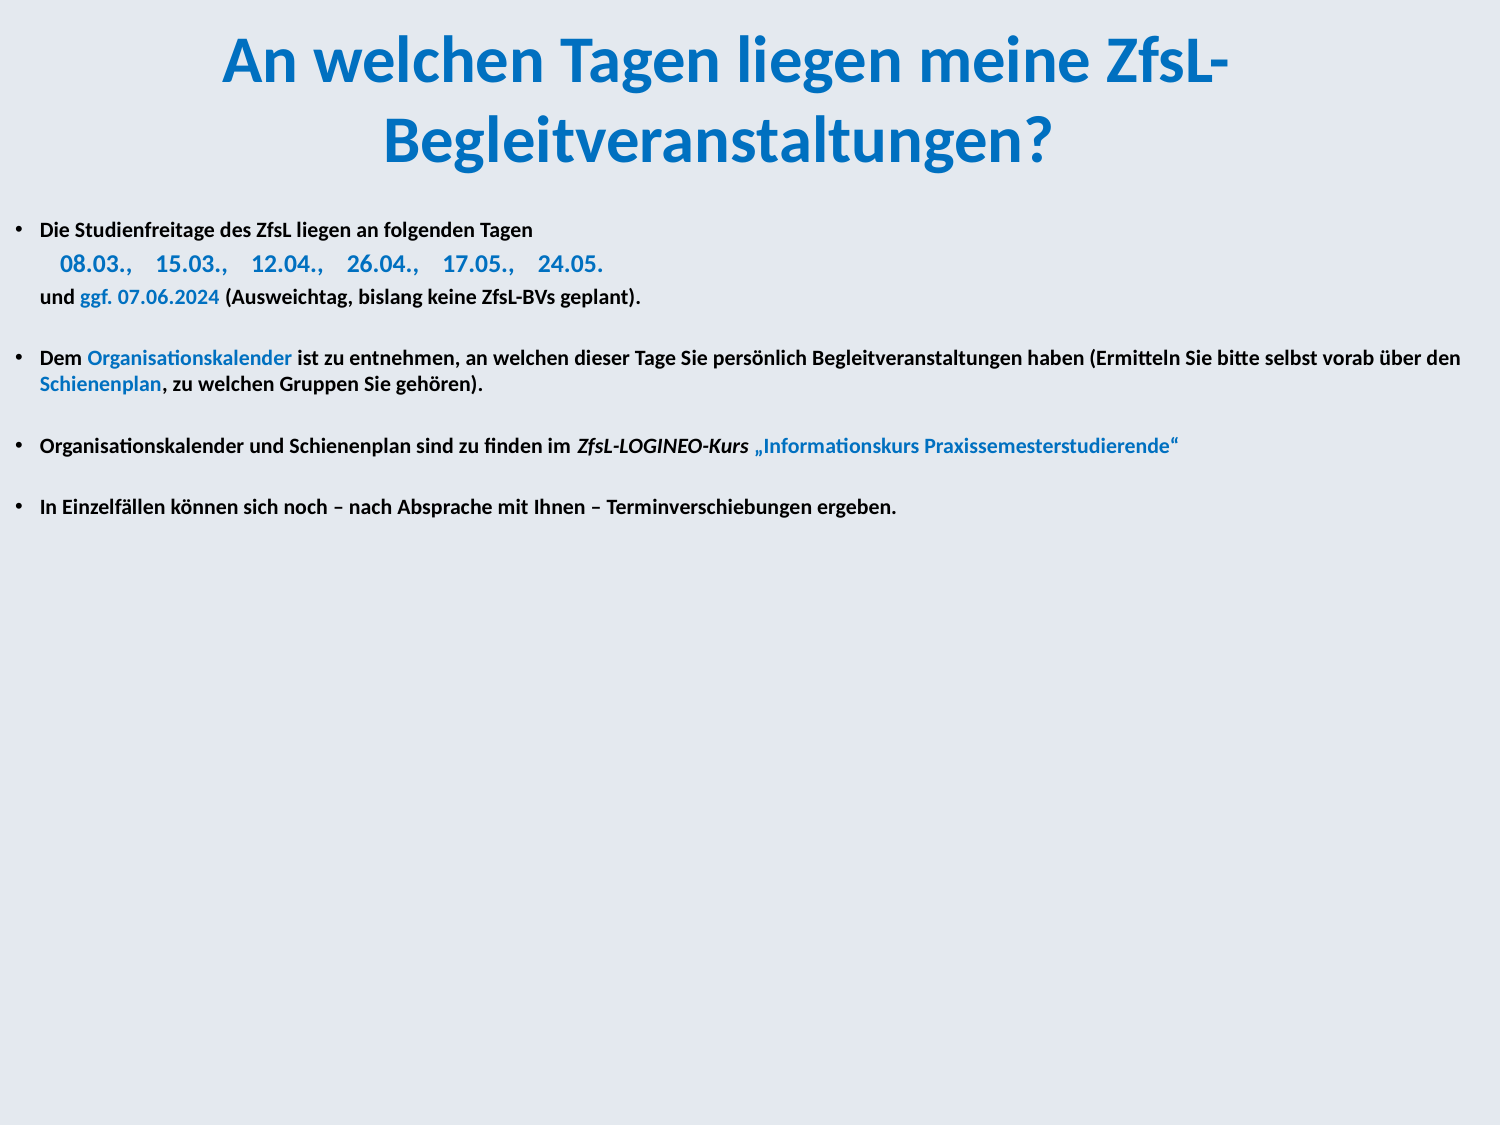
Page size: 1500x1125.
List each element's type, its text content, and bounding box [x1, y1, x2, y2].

title An welchen Tagen liegen meine ZfsL-Begleitveranstaltungen? [23, 19, 1430, 173]
list Die Studienfreitage des ZfsL liegen an folgenden Tagen 08.03., 15.03., 12.04., 26.04., 17.05., 24.05. und ggf. 07.06.2024 (Ausweichtag, bislang keine ZfsL-BVs geplant). Dem Organisationskalender ist zu entnehmen, an welchen dieser Tage Sie persönlich Begleitveranstaltungen haben (Ermitteln Sie bitte selbst vorab über den Schienenplan, zu welchen Gruppen Sie gehören). Organisationskalender und Schienenplan sind zu finden im ZfsL-LOGINEO-Kurs „Informationskurs Praxissemesterstudierende“ In Einzelfällen können sich noch – nach Absprache mit Ihnen – Terminverschiebungen ergeben. [0, 208, 1500, 1125]
